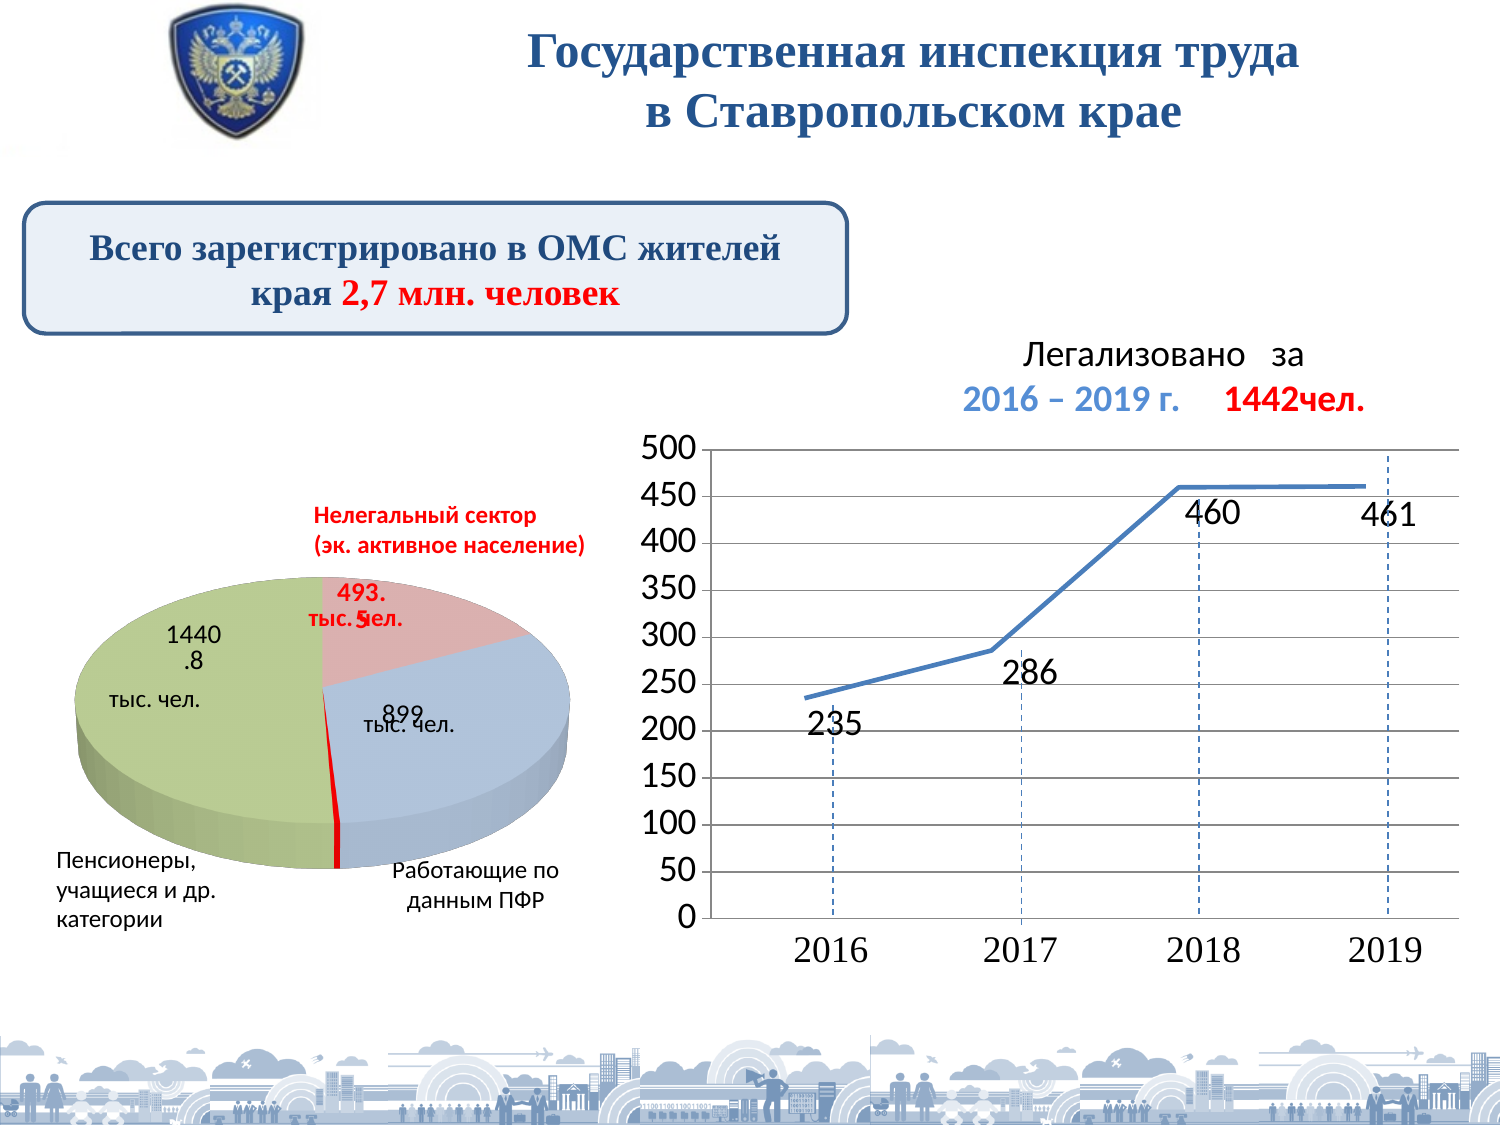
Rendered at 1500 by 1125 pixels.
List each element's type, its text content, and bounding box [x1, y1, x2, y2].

text_box Государственная инспекция труда в Ставропольском крае [477, 10, 1500, 145]
text_box Легализовано за 2016 – 2019 г. 1442чел. [909, 321, 1419, 406]
chart [0, 479, 627, 949]
text_box Всего зарегистрировано в ОМС жителей края 2,7 млн. человек [21, 200, 850, 336]
chart [640, 407, 1483, 989]
picture [0, 0, 473, 157]
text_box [0, 1035, 1500, 1125]
